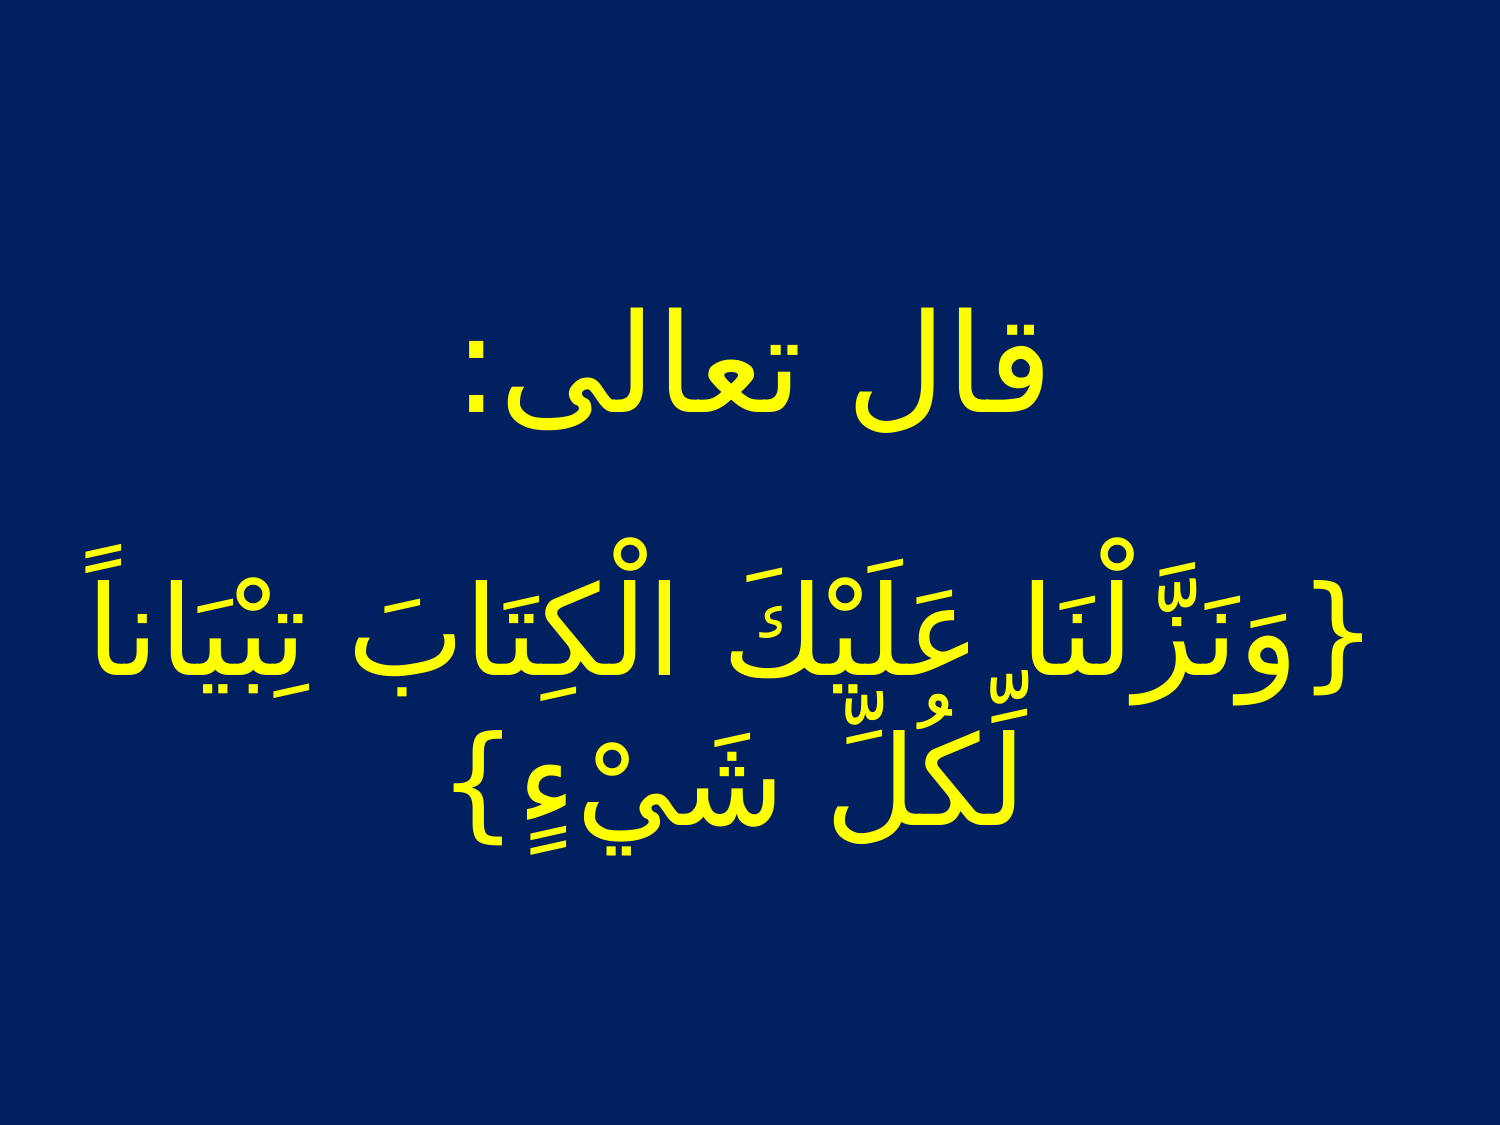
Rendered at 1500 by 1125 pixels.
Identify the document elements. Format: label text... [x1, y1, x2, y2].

title قال تعالى: {وَنَزَّلْنَا عَلَيْكَ الْكِتَابَ تِبْيَاناً لِّكُلِّ شَيْءٍ} [0, 0, 1500, 1125]
